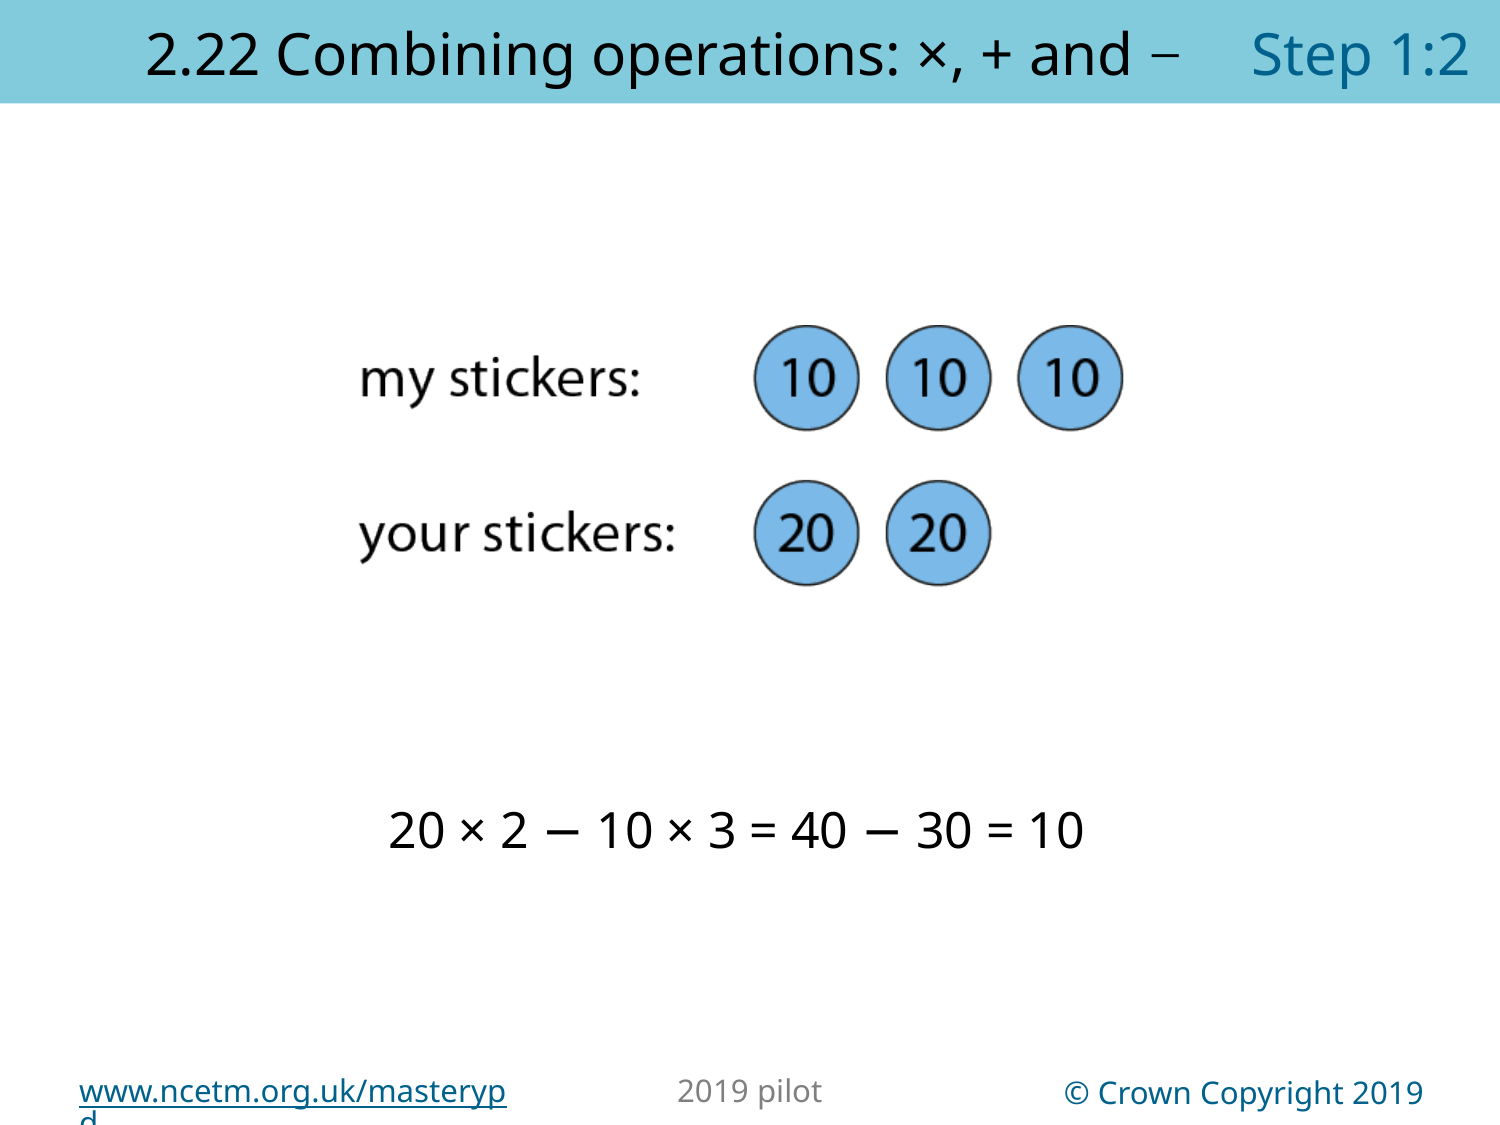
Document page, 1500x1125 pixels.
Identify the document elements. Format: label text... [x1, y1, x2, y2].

text_box 20 × 2 − 10 × 3 = 40 − 30 = 10 [373, 790, 1126, 866]
picture [95, 325, 1405, 617]
list 2.22 Combining operations: ×, + and − Step 1:2 [0, 0, 1500, 104]
